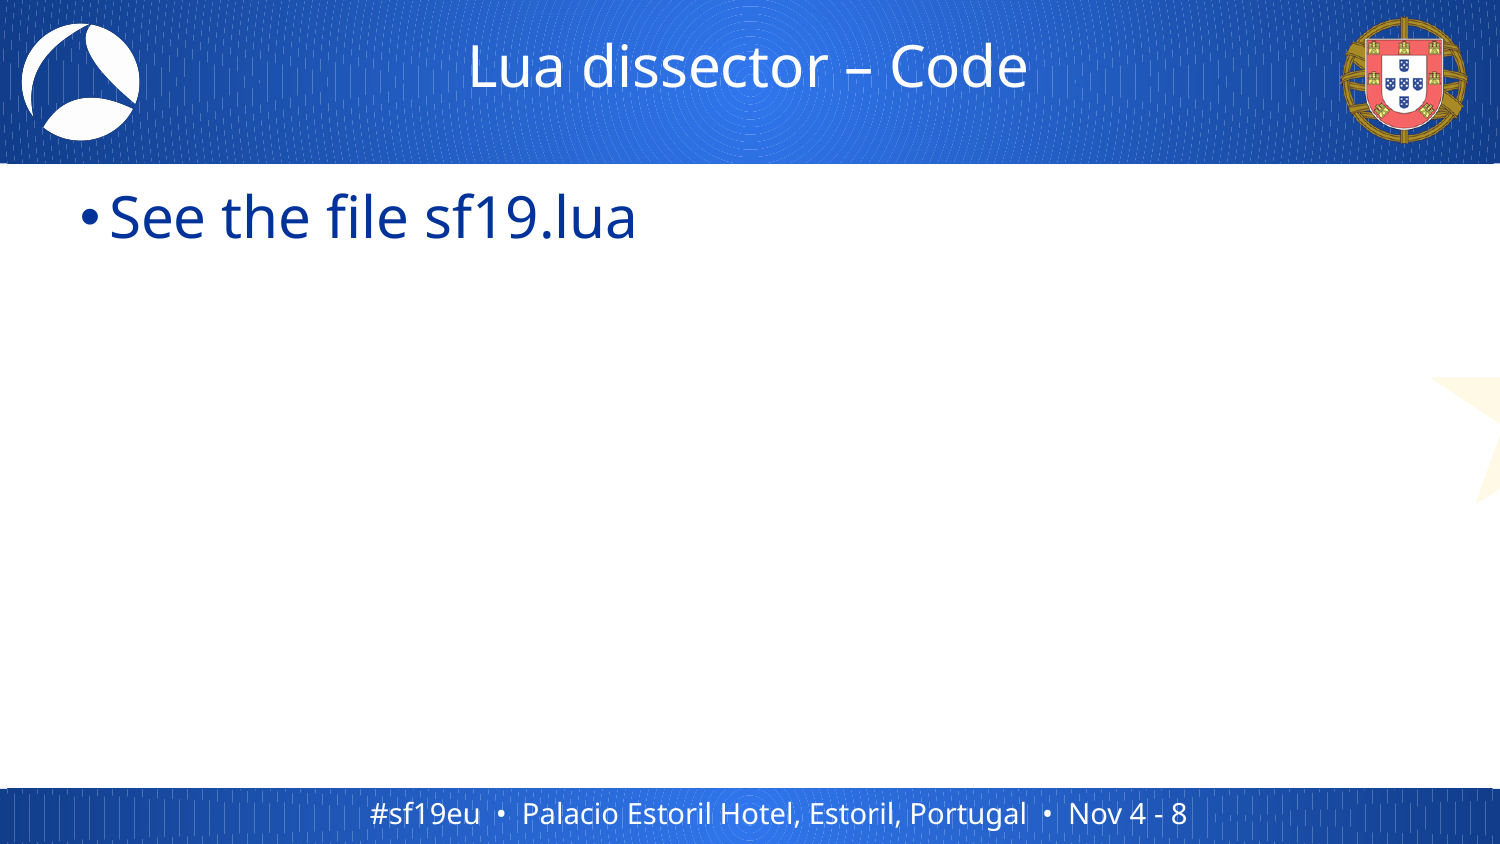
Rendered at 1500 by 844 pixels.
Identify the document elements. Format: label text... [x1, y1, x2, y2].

list See the file sf19.lua [64, 173, 1436, 788]
picture [21, 23, 140, 141]
picture [1327, 16, 1481, 144]
list Lua dissector – Code [147, 0, 1341, 139]
